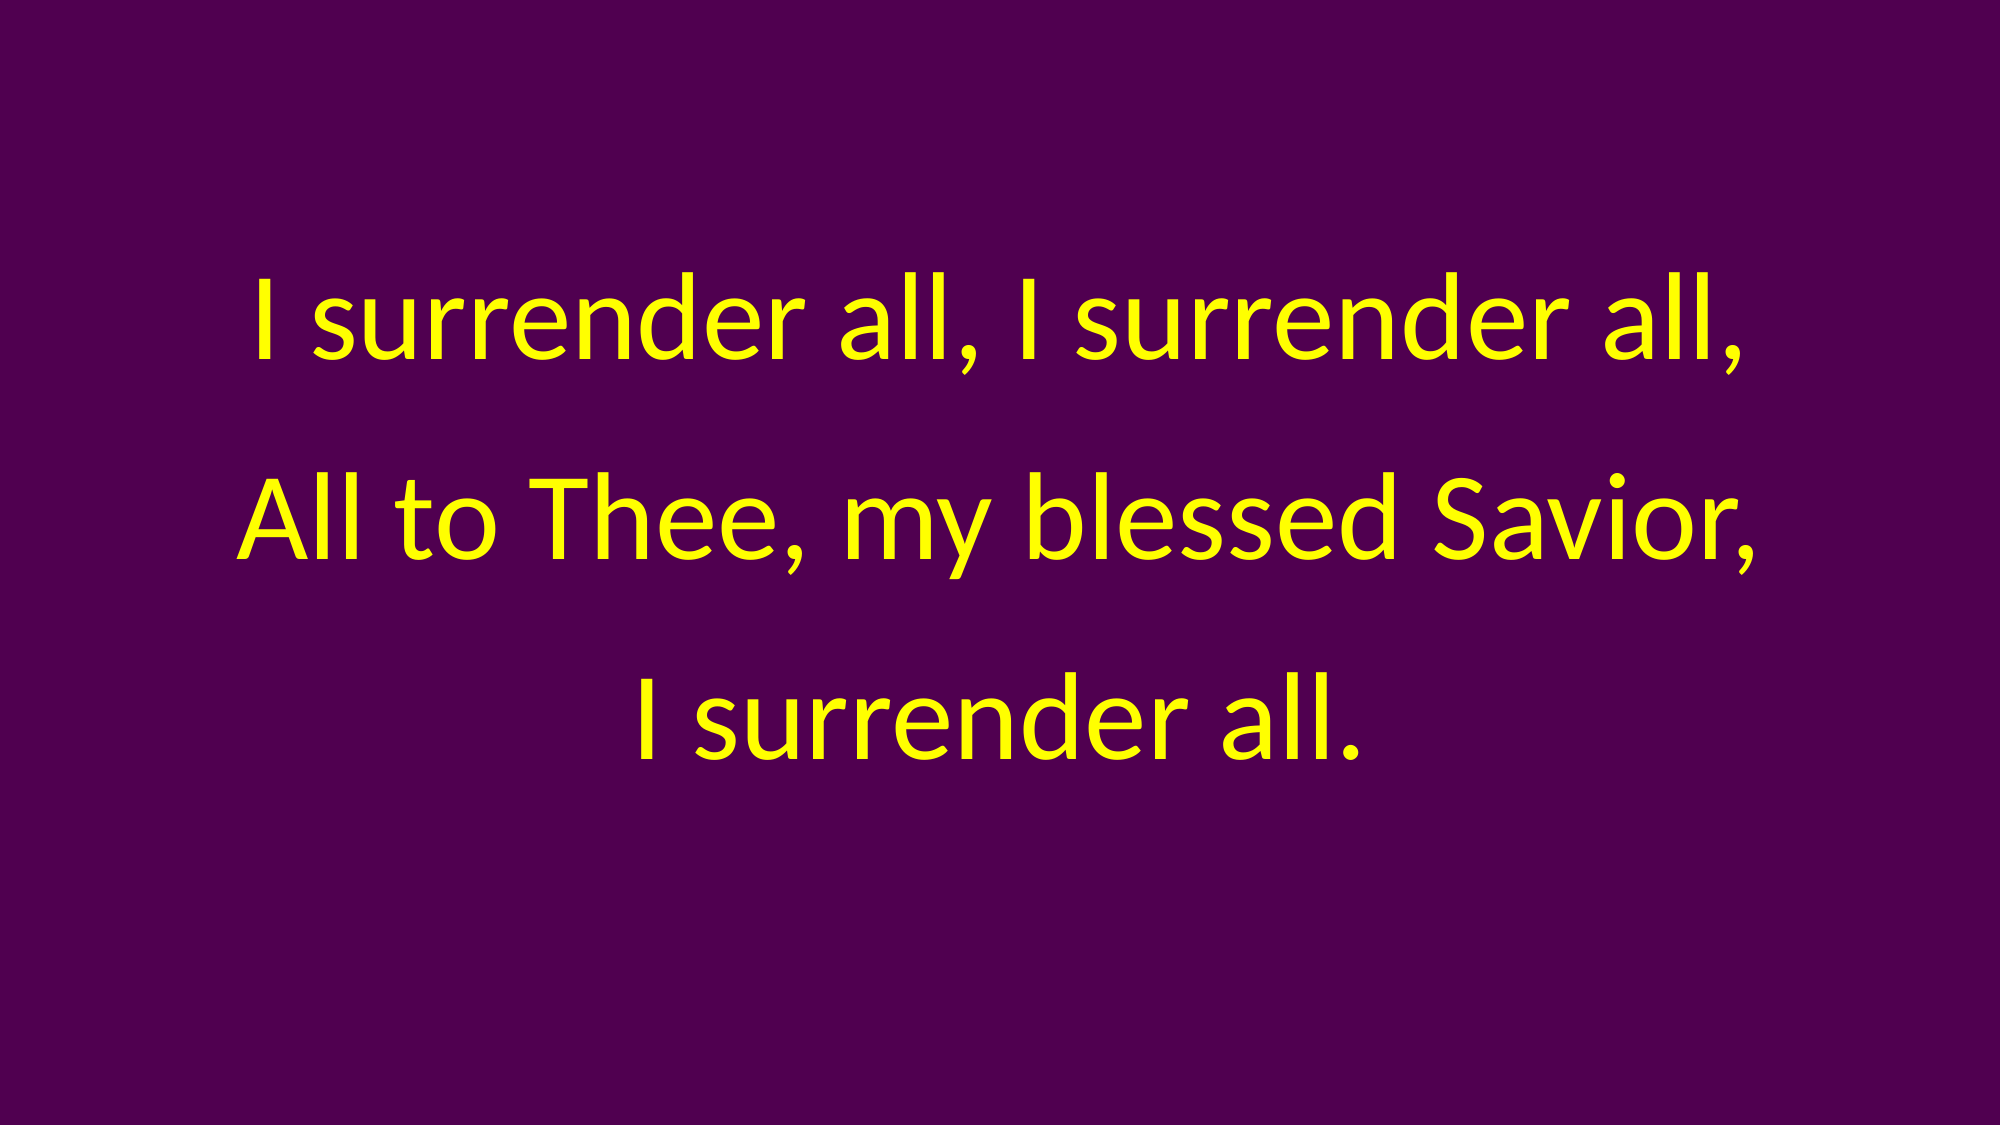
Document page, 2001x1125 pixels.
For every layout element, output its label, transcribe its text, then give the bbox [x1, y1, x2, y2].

text_box I surrender all, I surrender all, All to Thee, my blessed Savior, I surrender all. [98, 227, 1902, 793]
